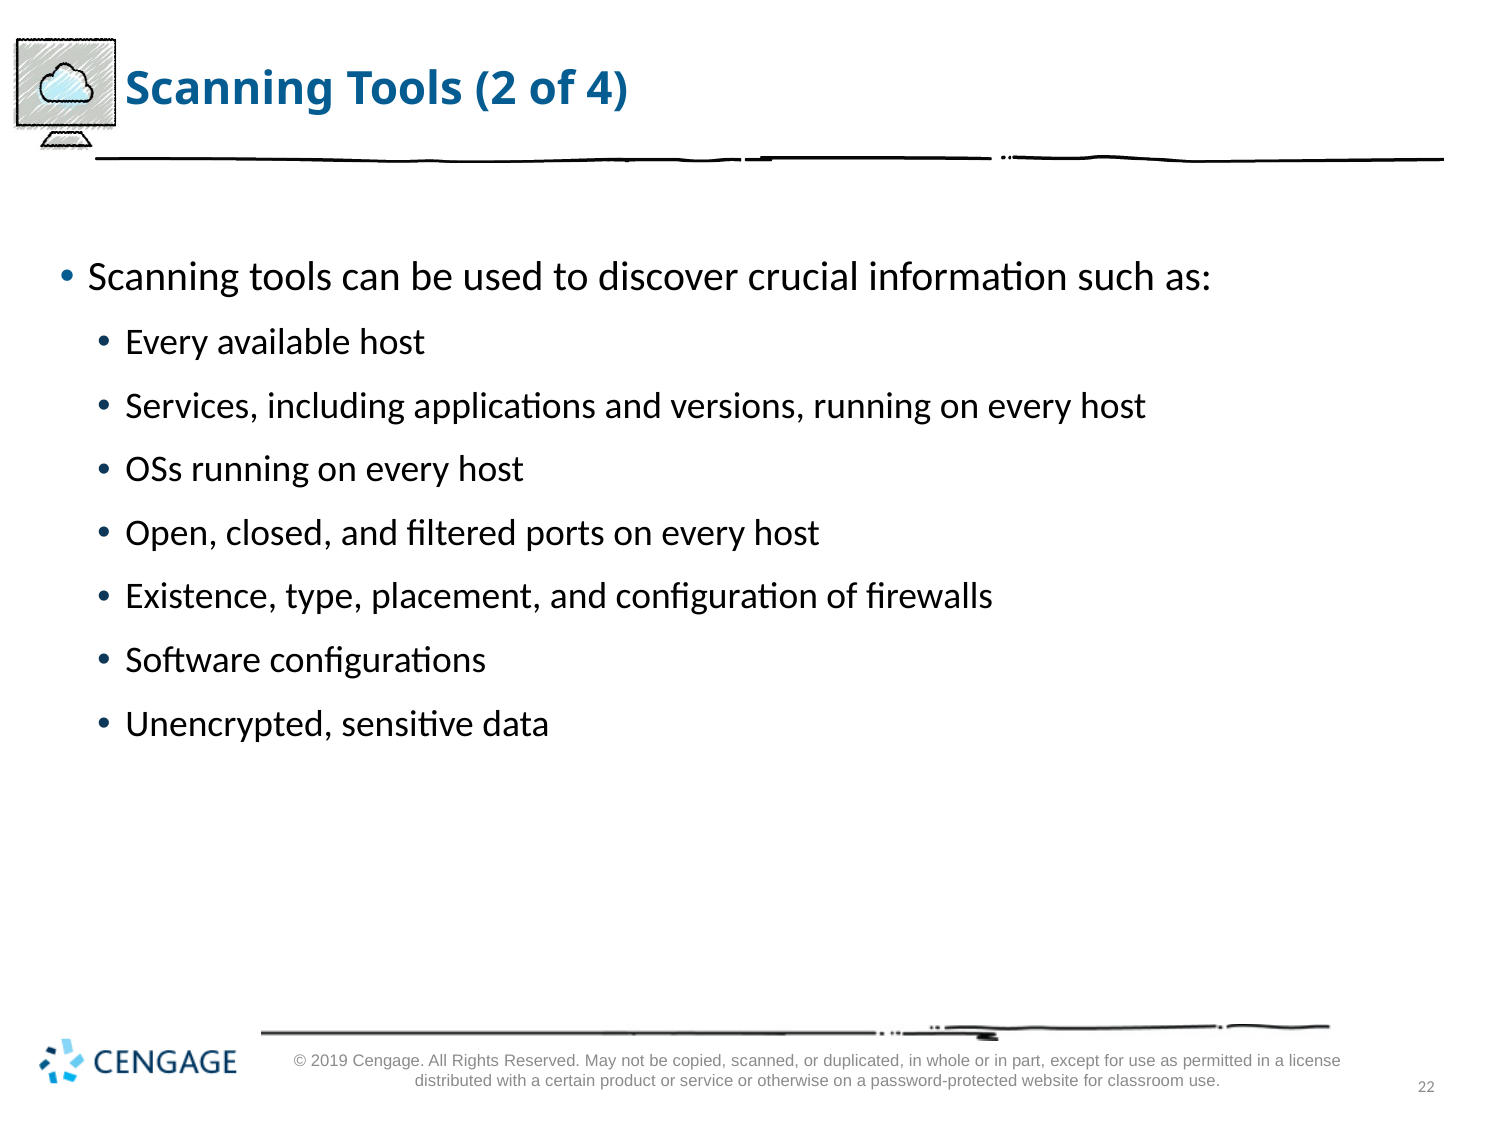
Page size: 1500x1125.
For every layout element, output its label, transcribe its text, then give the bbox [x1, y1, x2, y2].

list Scanning tools can be used to discover crucial information such as: Every available host Services, including applications and versions, running on every host O Ss running on every host Open, closed, and filtered ports on every host Existence, type, placement, and configuration of firewalls Software configurations Unencrypted, sensitive data [59, 252, 1441, 750]
picture [13, 36, 117, 151]
footer © 2019 Cengage. All Rights Reserved. May not be copied, scanned, or duplicated, in whole or in part, except for use as permitted in a license distributed with a certain product or service or otherwise on a password-protected website for classroom use. [262, 1050, 1375, 1091]
title Scanning Tools (2 of 4) [125, 66, 1442, 116]
picture [95, 155, 1444, 163]
picture [261, 1024, 1331, 1041]
picture [19, 1025, 249, 1096]
